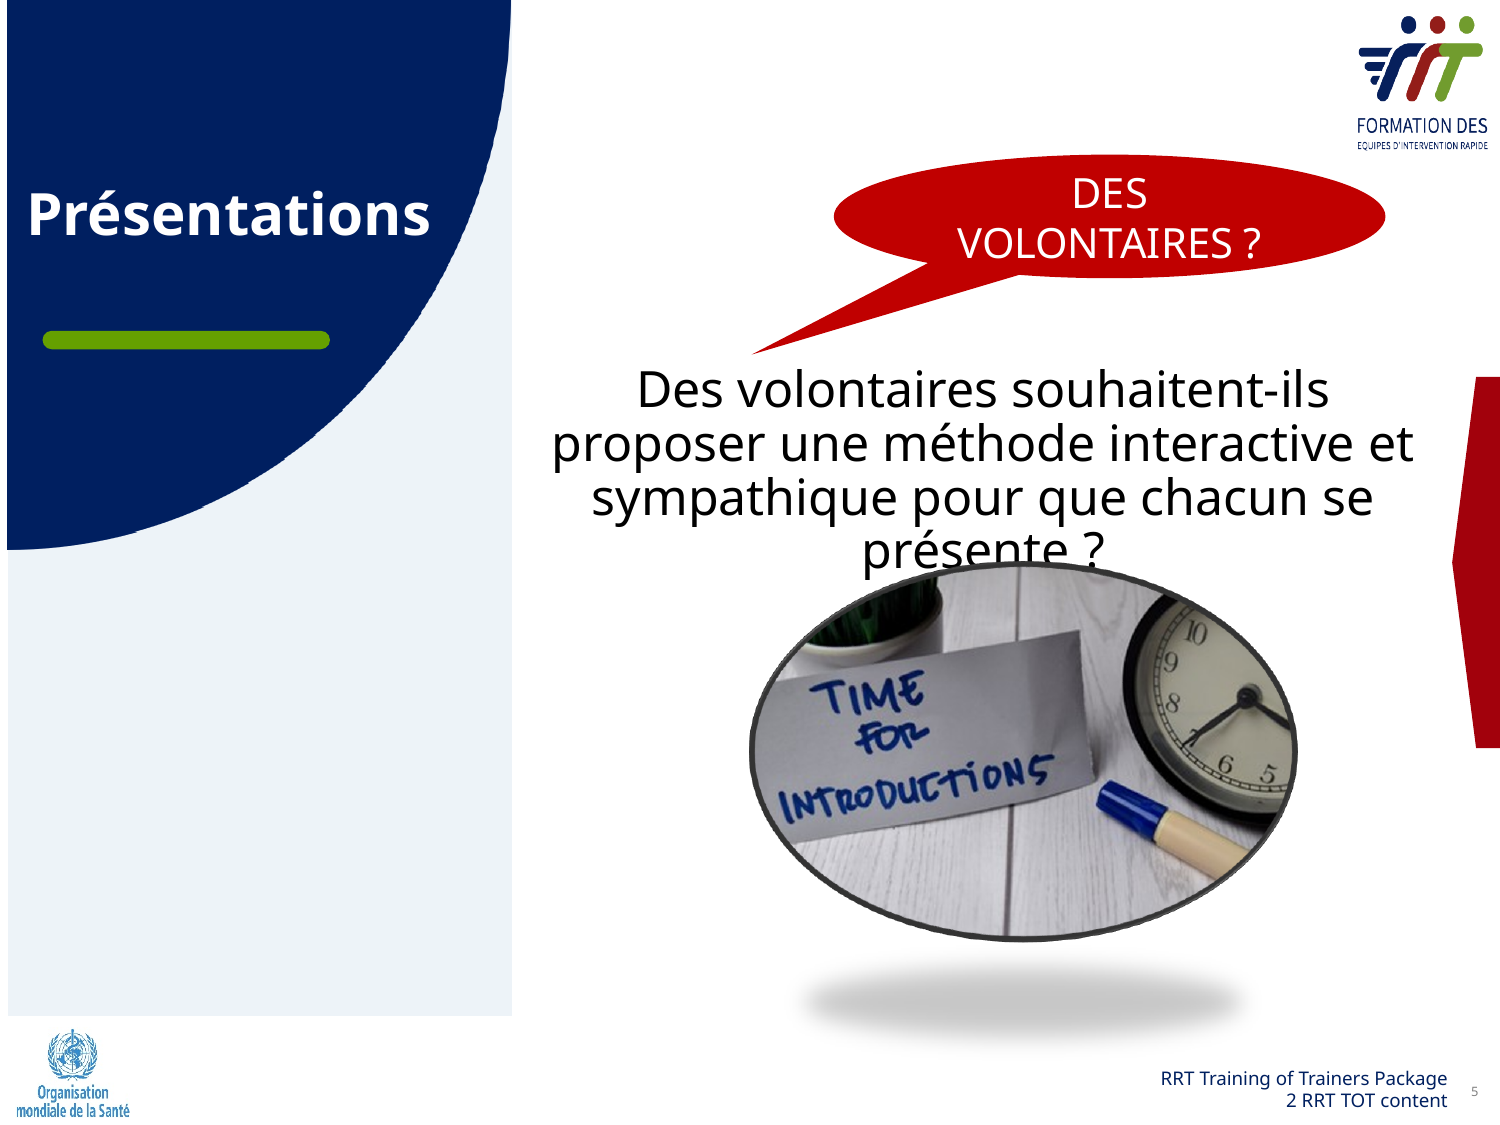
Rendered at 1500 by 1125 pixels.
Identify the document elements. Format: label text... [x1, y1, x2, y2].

text_box DES VOLONTAIRES ? [749, 152, 1388, 357]
picture [6, 0, 512, 1018]
picture [747, 558, 1299, 1073]
title Présentations [18, 175, 481, 258]
picture [15, 1027, 130, 1118]
picture [1357, 15, 1488, 151]
list Des volontaires souhaitent-ils proposer une méthode interactive et sympathique pour que chacun se présente ? [519, 215, 1447, 574]
